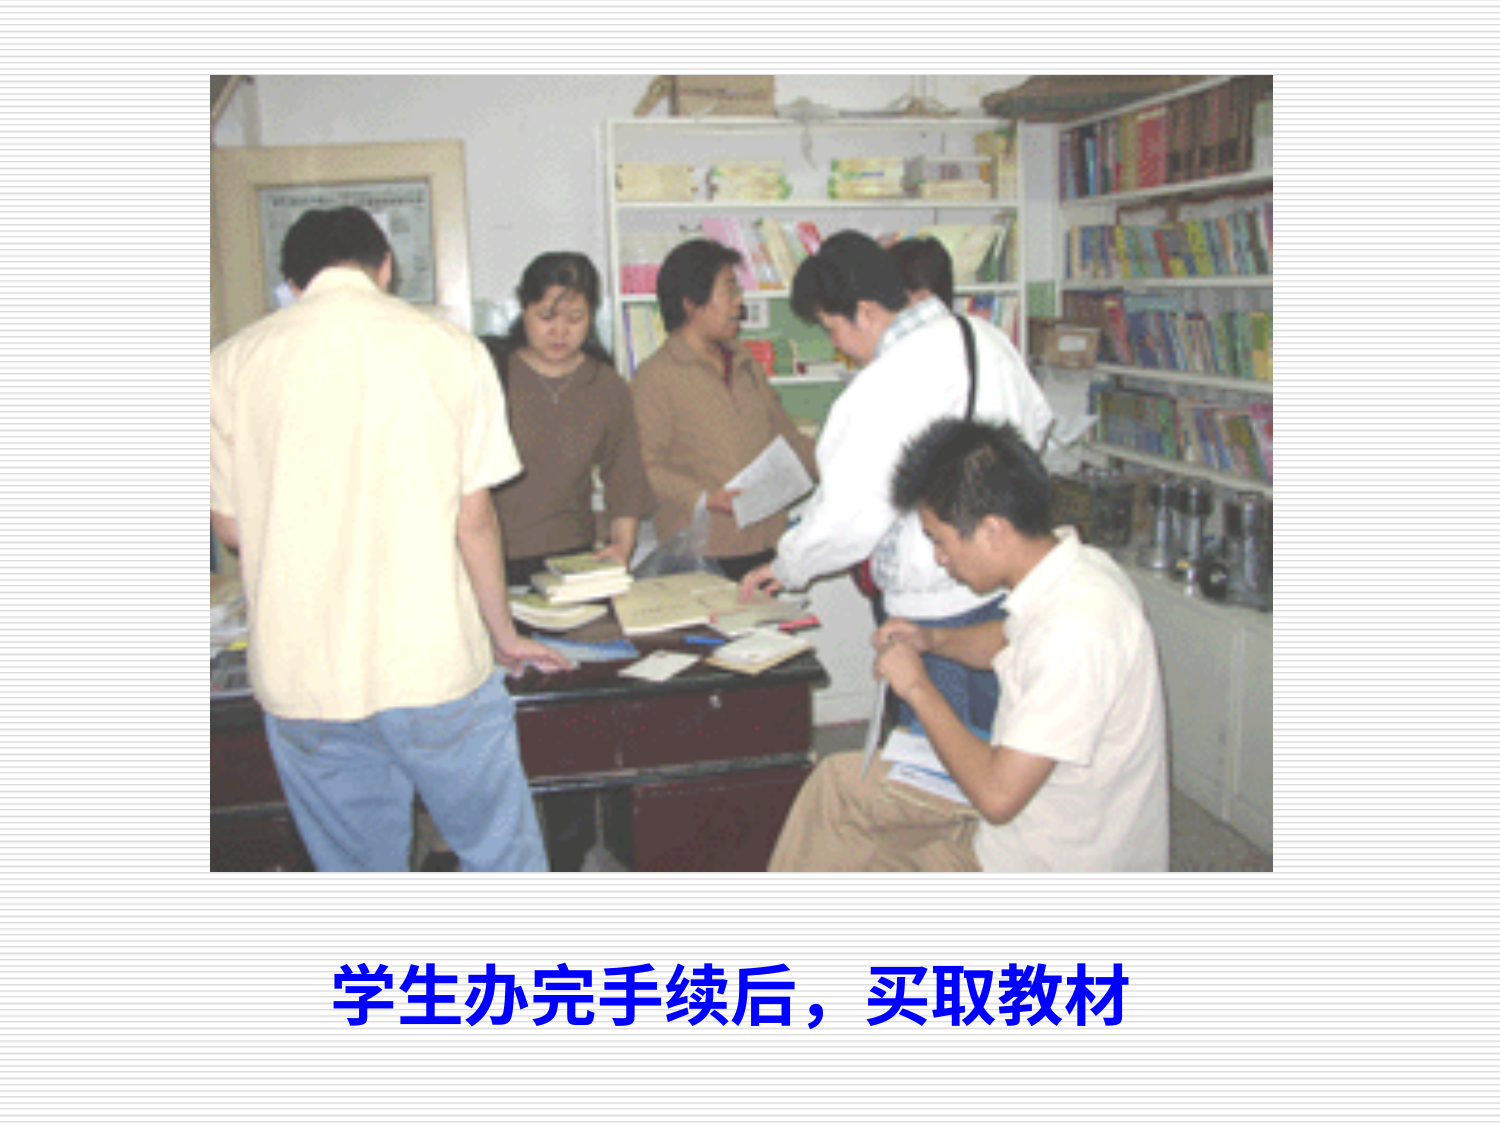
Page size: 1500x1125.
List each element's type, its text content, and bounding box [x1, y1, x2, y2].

picture [0, 0, 1500, 1125]
text_box 学生办完手续后，买取教材 [315, 946, 1147, 1042]
